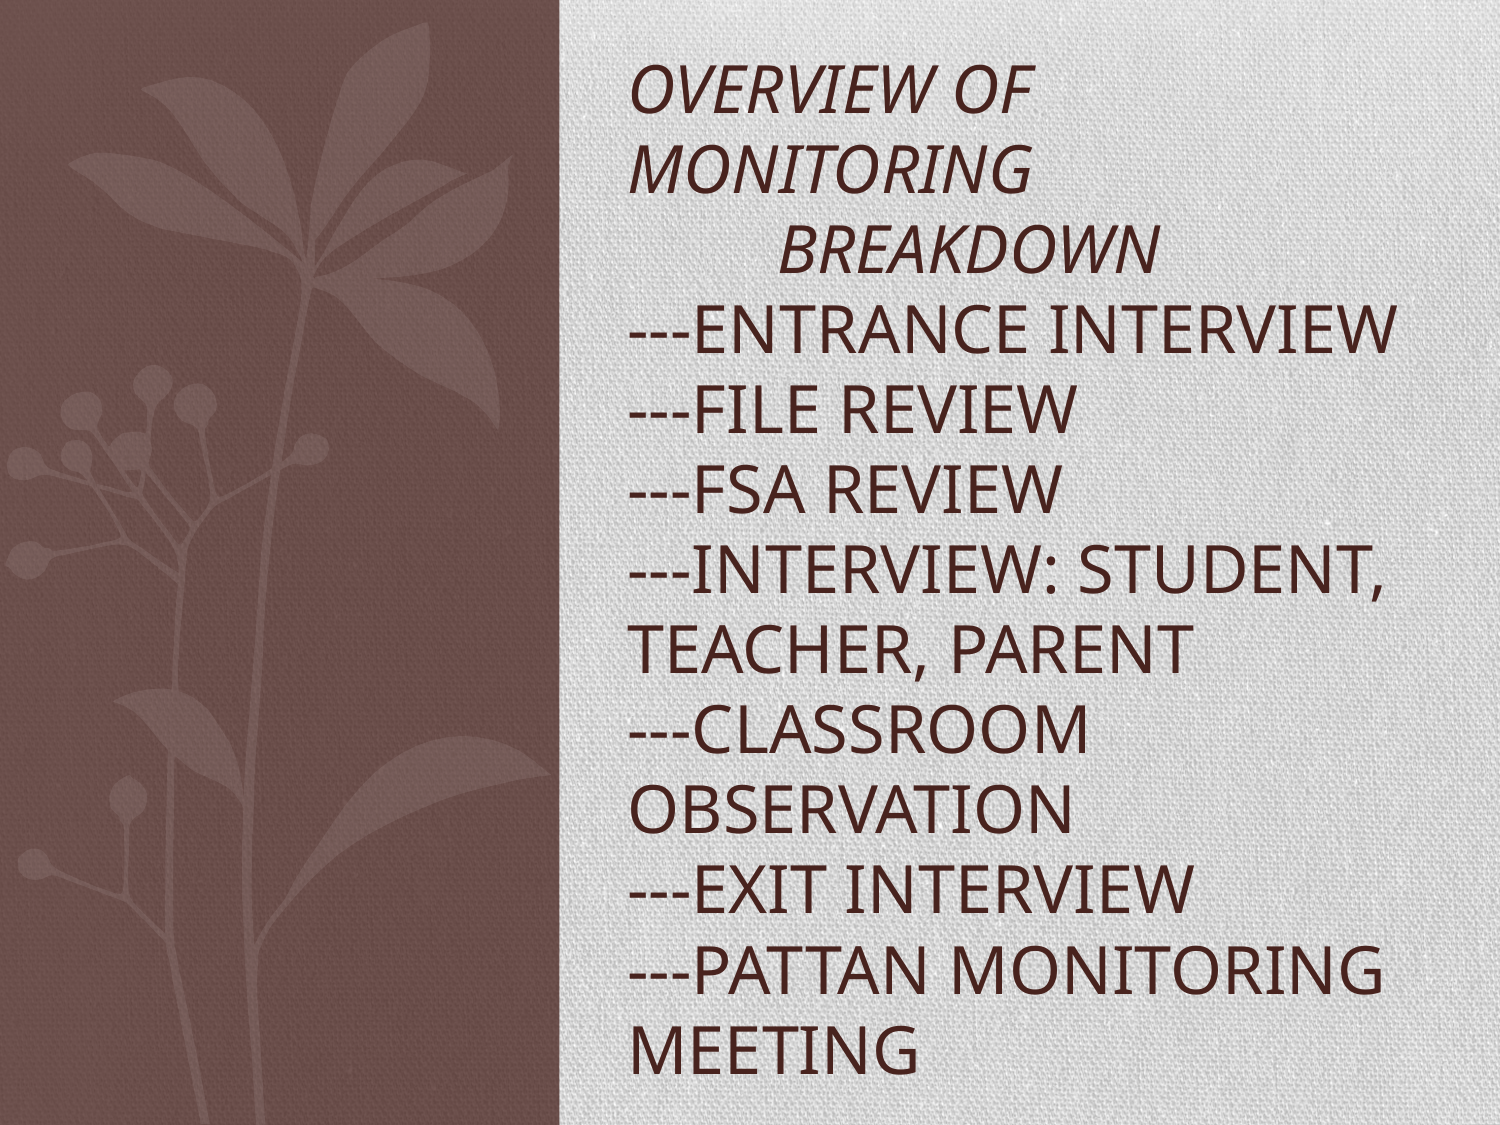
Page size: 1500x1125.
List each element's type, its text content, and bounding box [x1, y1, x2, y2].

title Overview of monitoring breakdown ---Entrance interview ---file review ---fsa review ---Interview: student, teacher, parent ---Classroom observation ---exit interview ---PATTAN monitoring meeting [612, 39, 1454, 1125]
